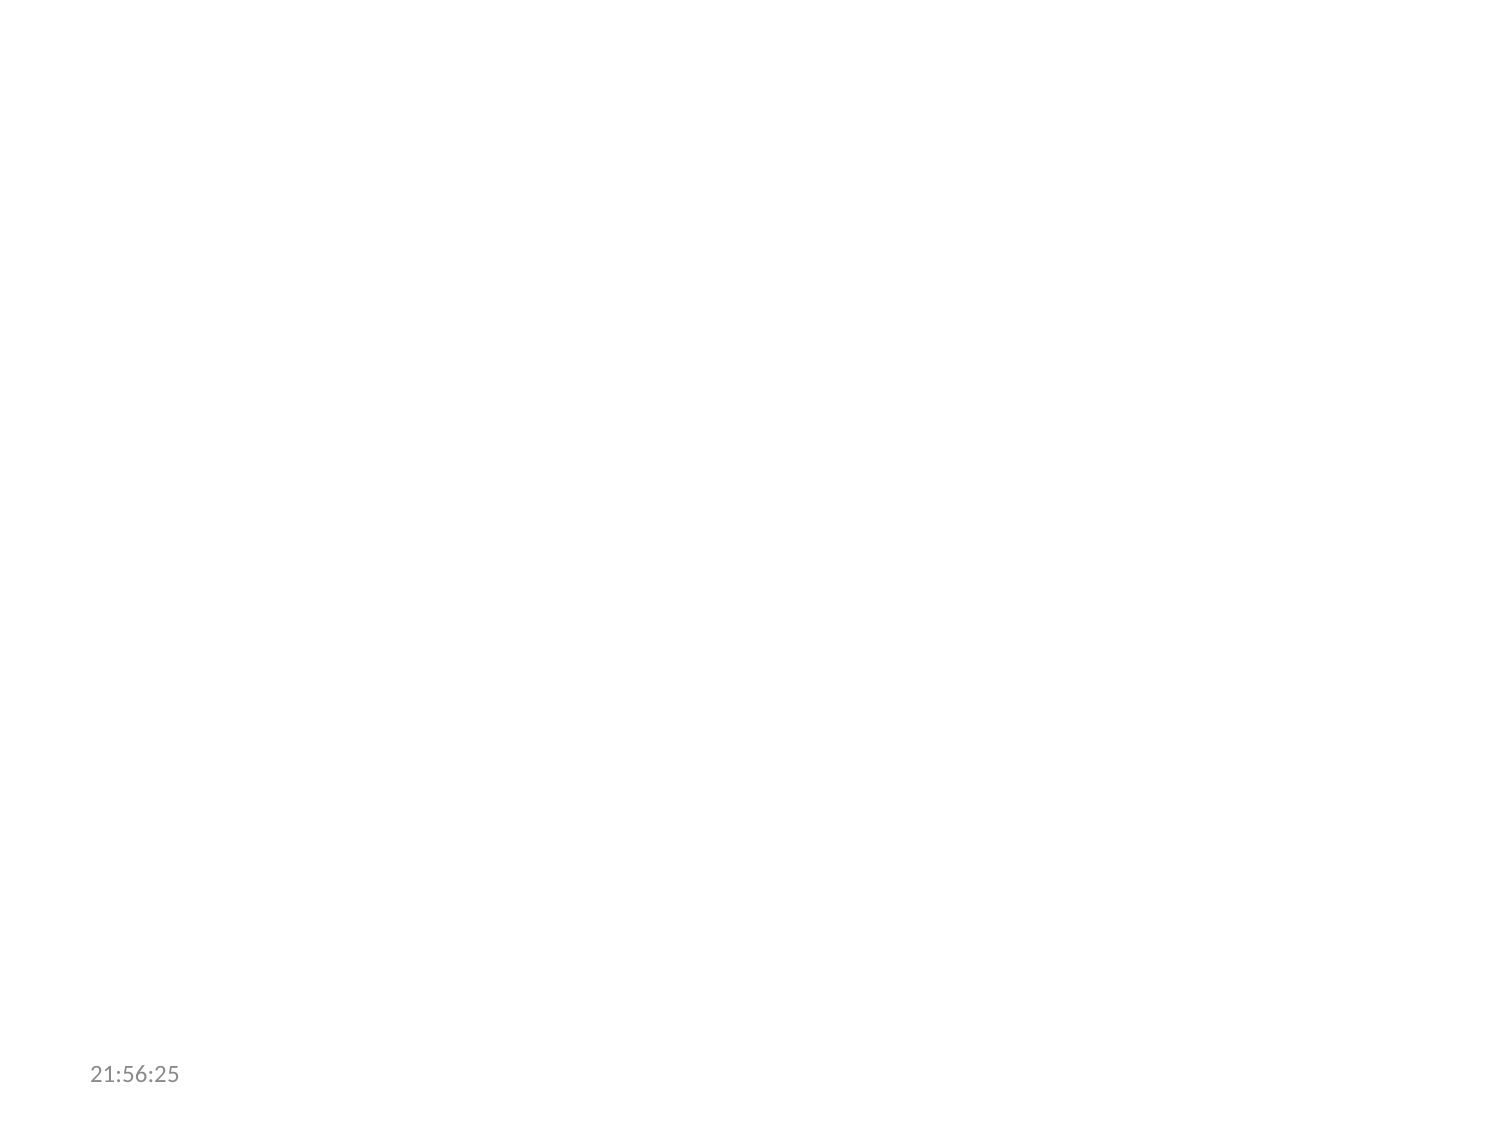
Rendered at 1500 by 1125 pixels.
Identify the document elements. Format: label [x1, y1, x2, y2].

slide_number [75, 1042, 425, 1103]
